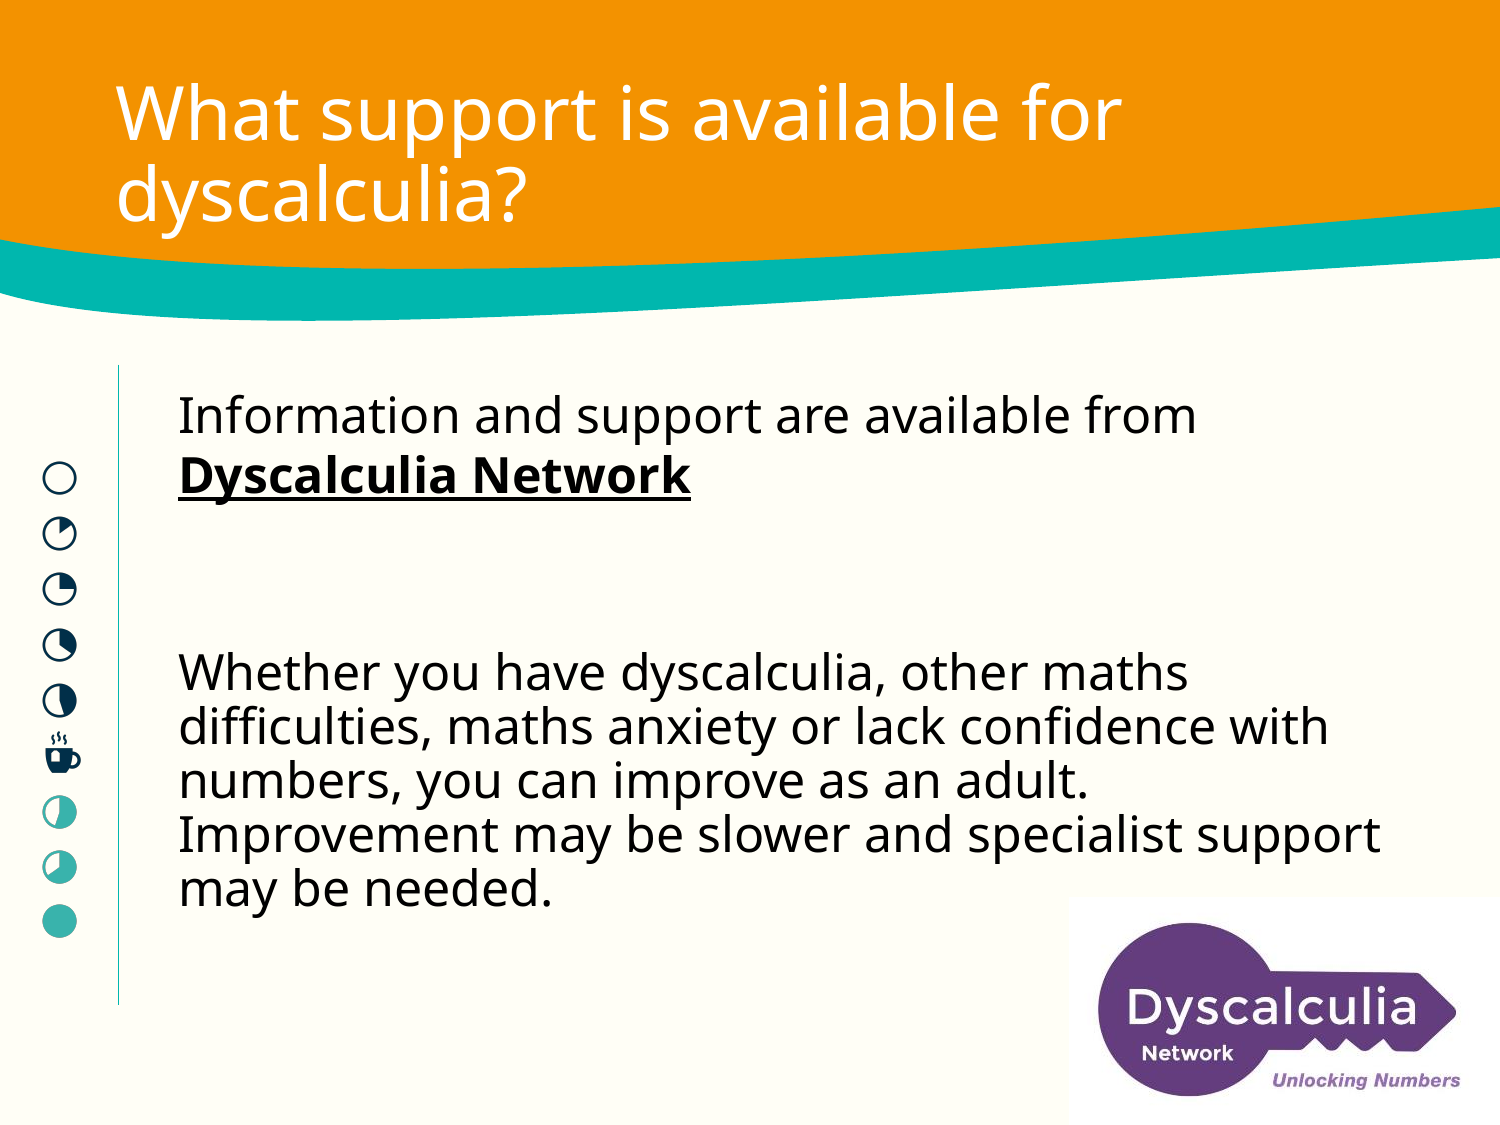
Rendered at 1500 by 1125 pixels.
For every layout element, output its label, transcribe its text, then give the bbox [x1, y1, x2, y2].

picture [38, 512, 81, 555]
picture [38, 791, 81, 833]
picture [38, 900, 81, 942]
picture [38, 846, 81, 888]
picture [38, 679, 81, 722]
picture [38, 624, 81, 666]
list What support is available for dyscalculia? [100, 67, 1411, 258]
picture [1069, 897, 1500, 1125]
list Information and support are available from Dyscalculia Network​ ​ ​ Whether you have dyscalculia, other maths difficulties, maths anxiety or lack confidence with numbers, you can improve as an adult. Improvement may be slower and specialist support may be needed. [163, 382, 1423, 1125]
picture [36, 725, 90, 779]
picture [38, 457, 81, 499]
picture [38, 568, 81, 610]
